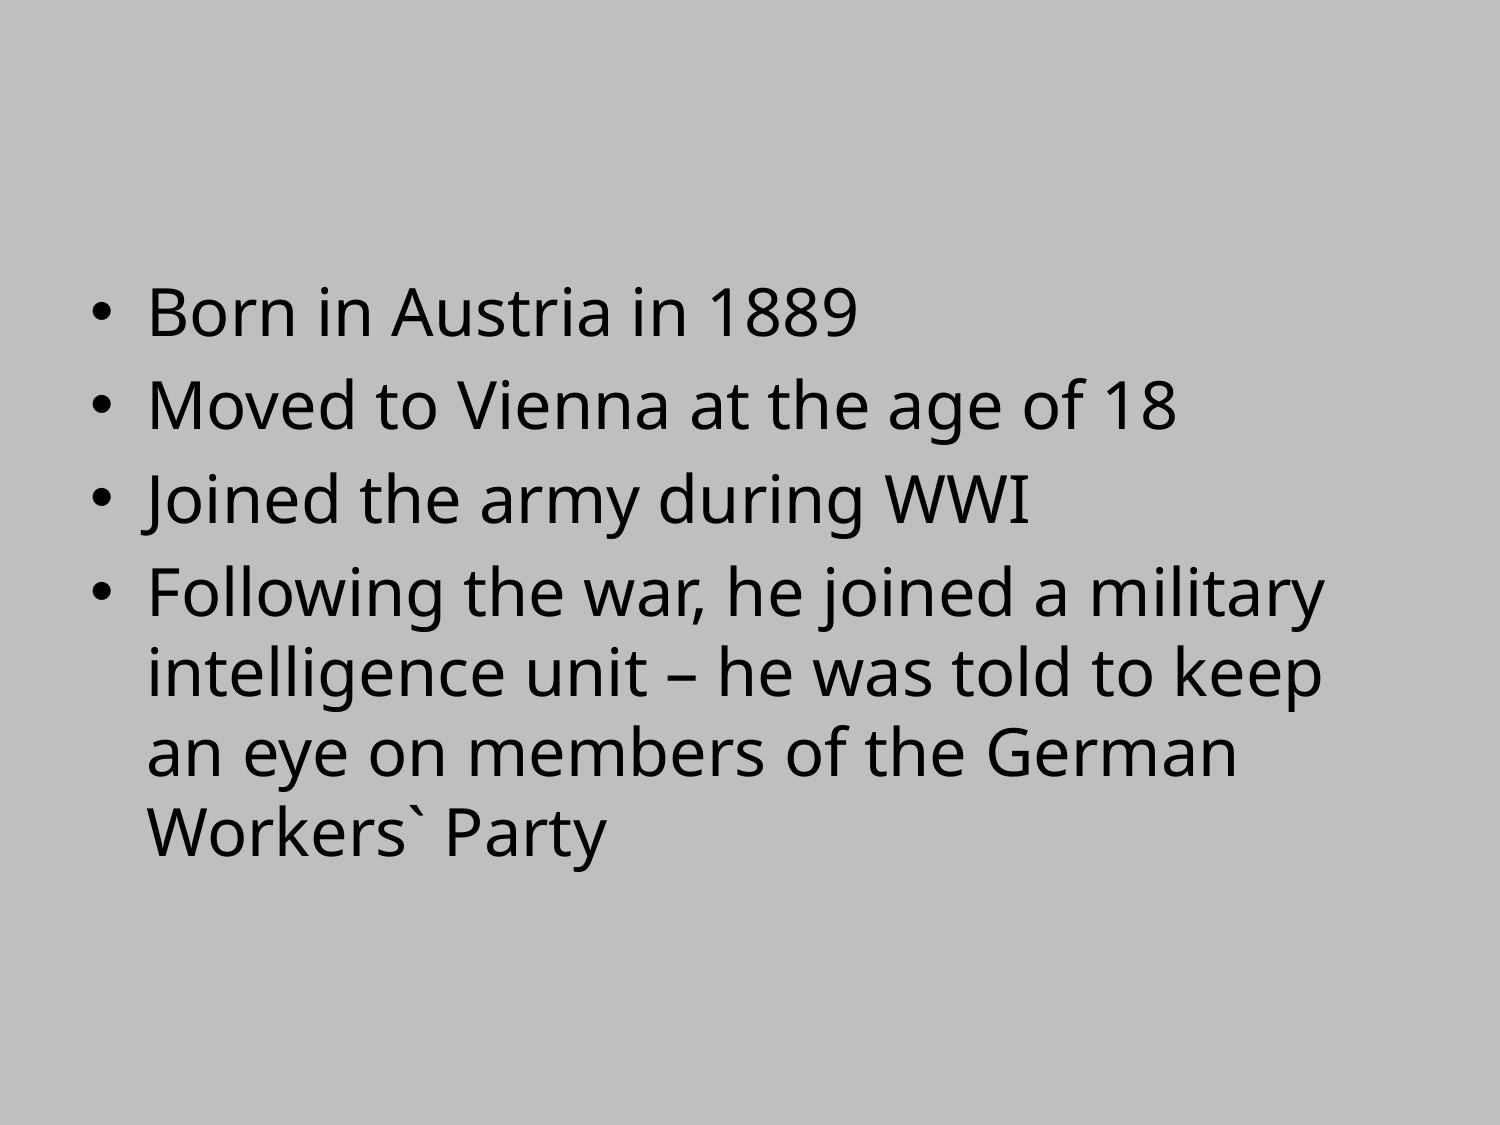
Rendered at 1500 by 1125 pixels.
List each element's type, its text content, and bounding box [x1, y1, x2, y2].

list Born in Austria in 1889 Moved to Vienna at the age of 18 Joined the army during WWI Following the war, he joined a military intelligence unit – he was told to keep an eye on members of the German Workers` Party [75, 262, 1425, 1083]
